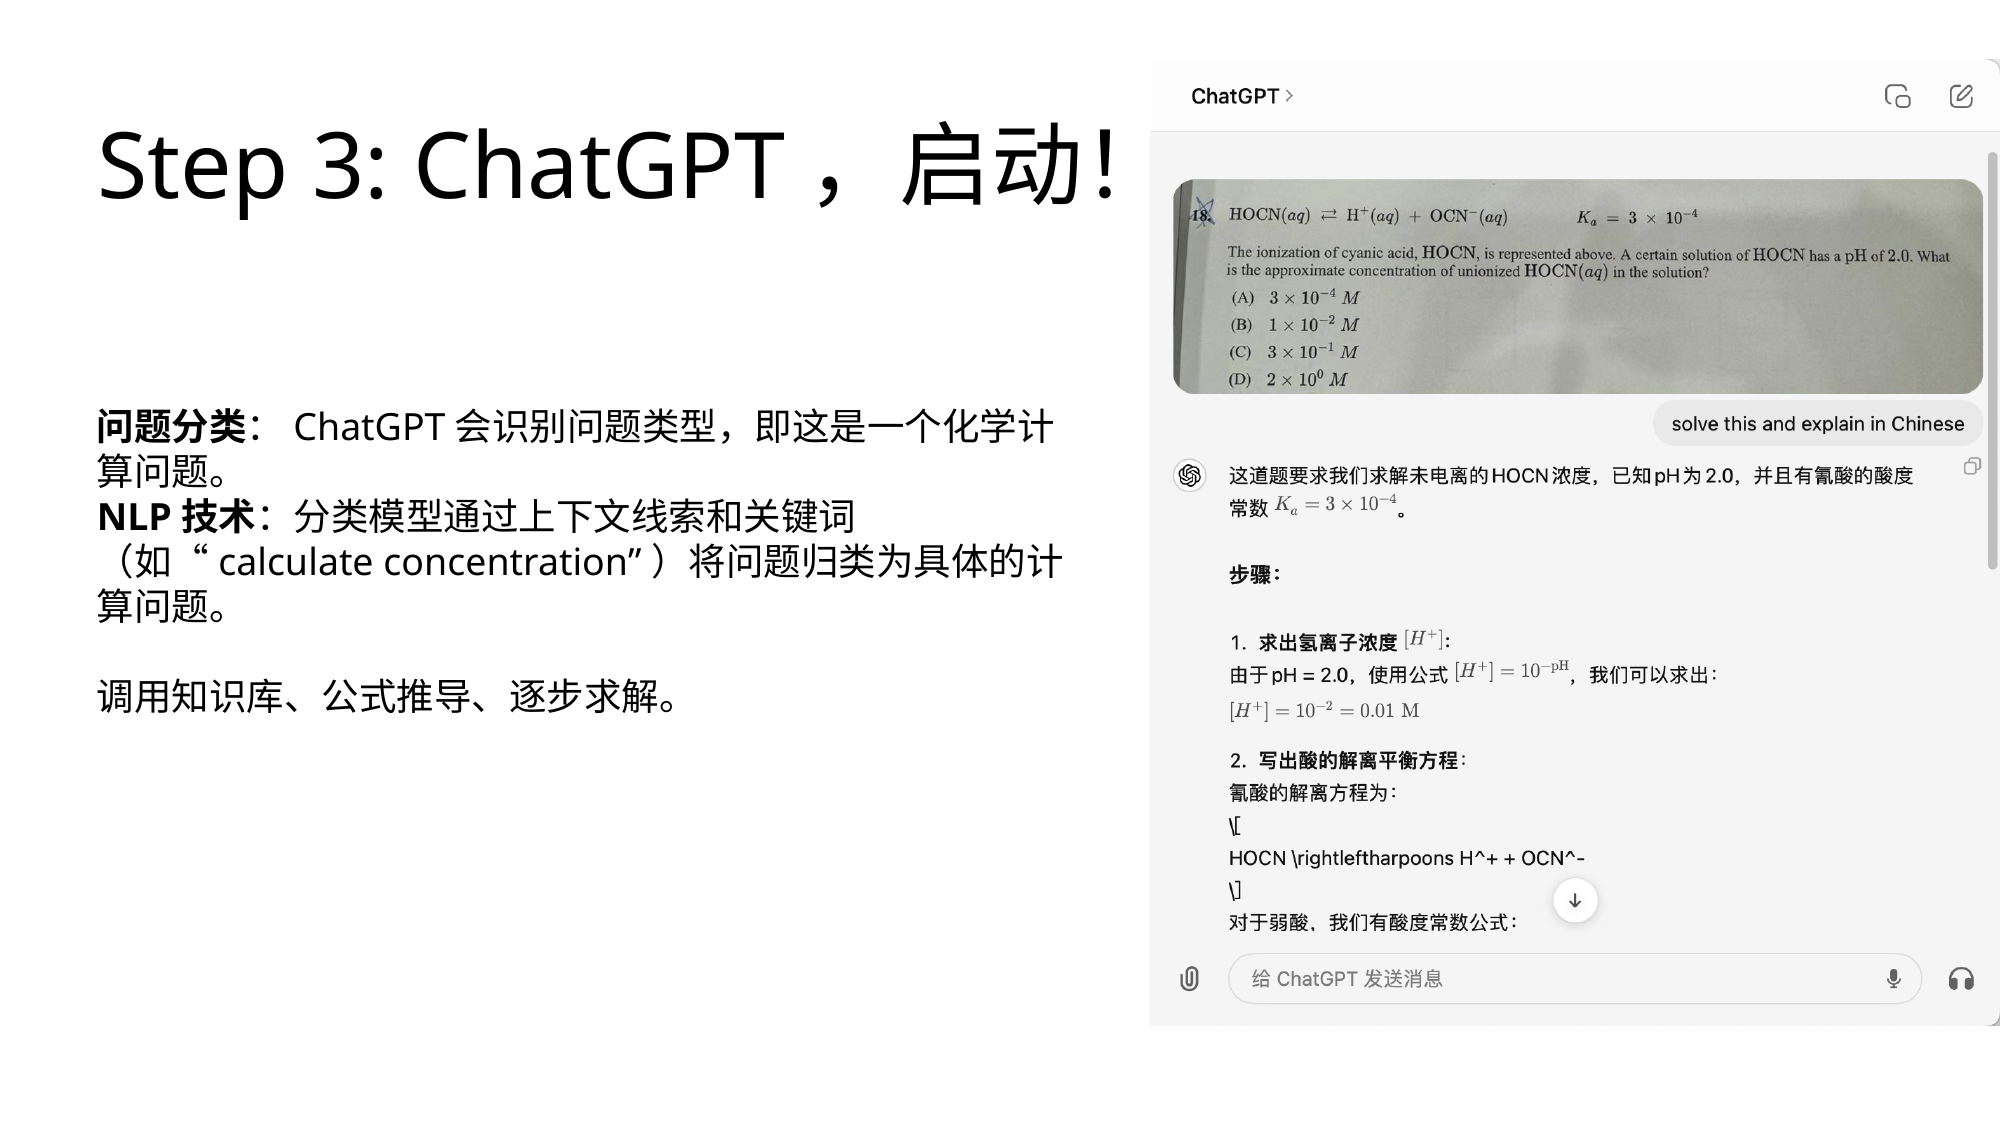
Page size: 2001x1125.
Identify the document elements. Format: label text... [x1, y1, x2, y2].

text_box 问题分类：ChatGPT会识别问题类型，即这是一个化学计算问题。 NLP技术：分类模型通过上下文线索和关键词（如“calculate concentration”）将问题归类为具体的计算问题。 调用知识库、公式推导、逐步求解。 [82, 395, 1079, 726]
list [1150, 59, 2000, 1026]
title Step 3: ChatGPT，启动！ [82, 59, 1150, 278]
